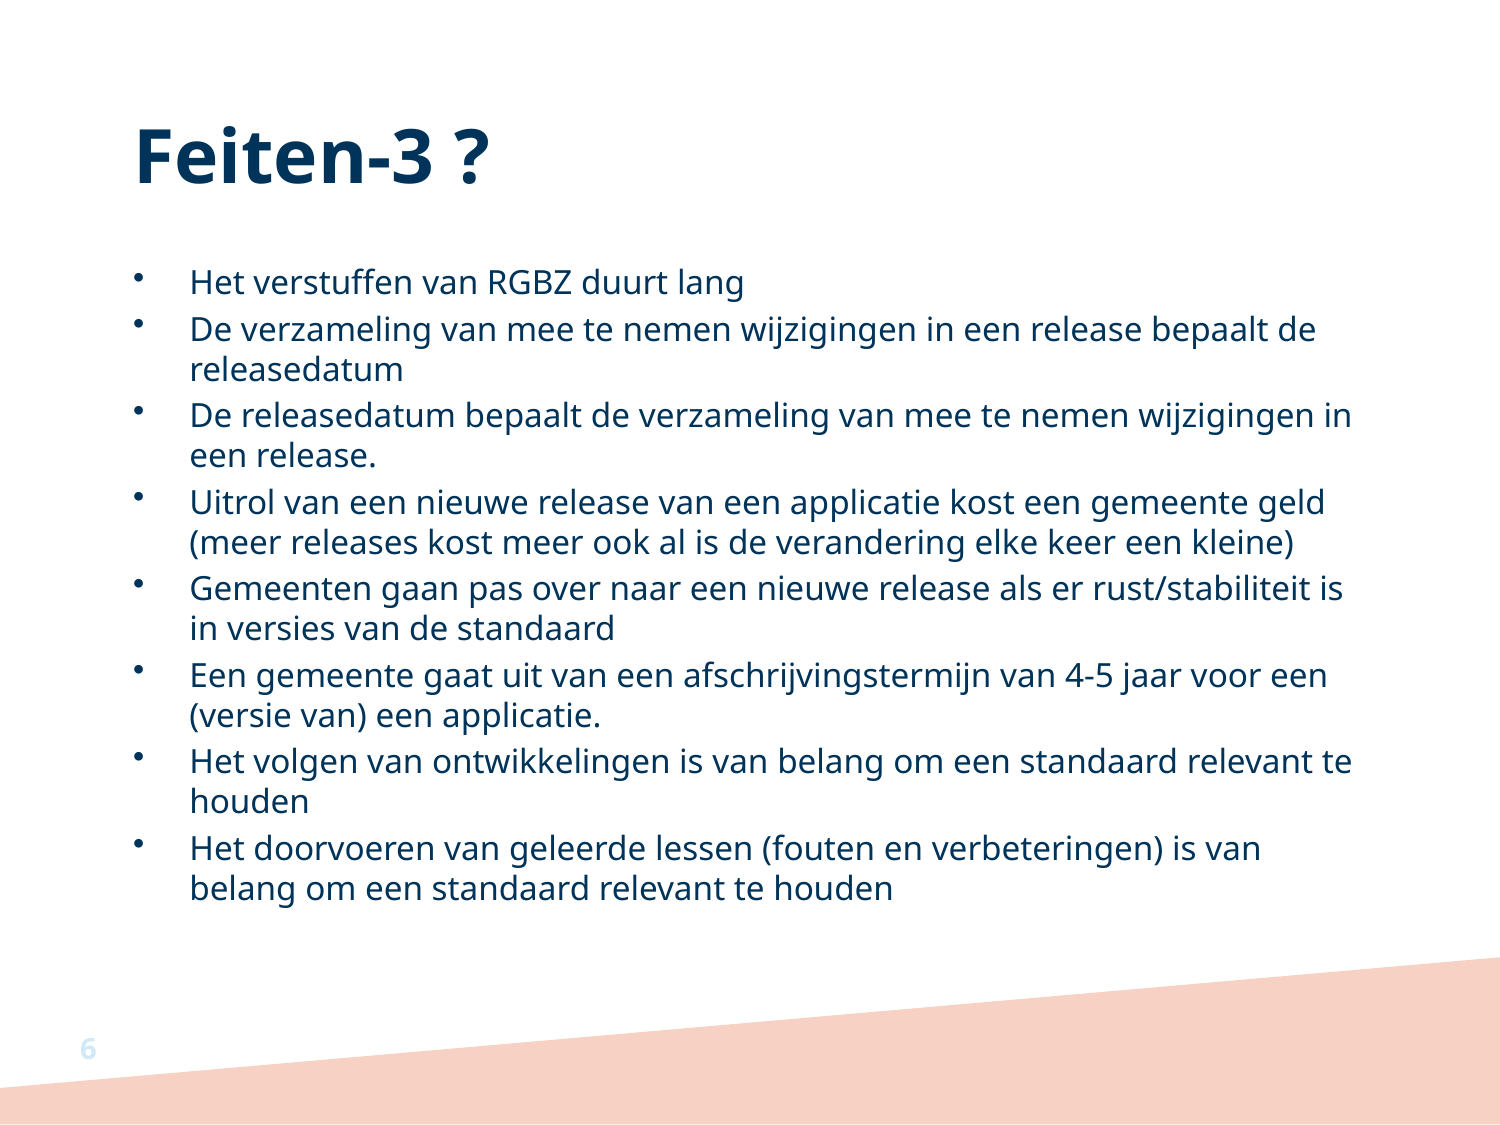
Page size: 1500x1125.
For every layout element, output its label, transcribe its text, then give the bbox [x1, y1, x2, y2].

title Feiten-3 ? [118, 88, 1382, 219]
list Het verstuffen van RGBZ duurt lang De verzameling van mee te nemen wijzigingen in een release bepaalt de releasedatum De releasedatum bepaalt de verzameling van mee te nemen wijzigingen in een release. Uitrol van een nieuwe release van een applicatie kost een gemeente geld (meer releases kost meer ook al is de verandering elke keer een kleine) Gemeenten gaan pas over naar een nieuwe release als er rust/stabiliteit is in versies van de standaard Een gemeente gaat uit van een afschrijvingstermijn van 4-5 jaar voor een (versie van) een applicatie. Het volgen van ontwikkelingen is van belang om een standaard relevant te houden Het doorvoeren van geleerde lessen (fouten en verbeteringen) is van belang om een standaard relevant te houden [118, 253, 1382, 975]
slide_number 6 [64, 1023, 172, 1071]
